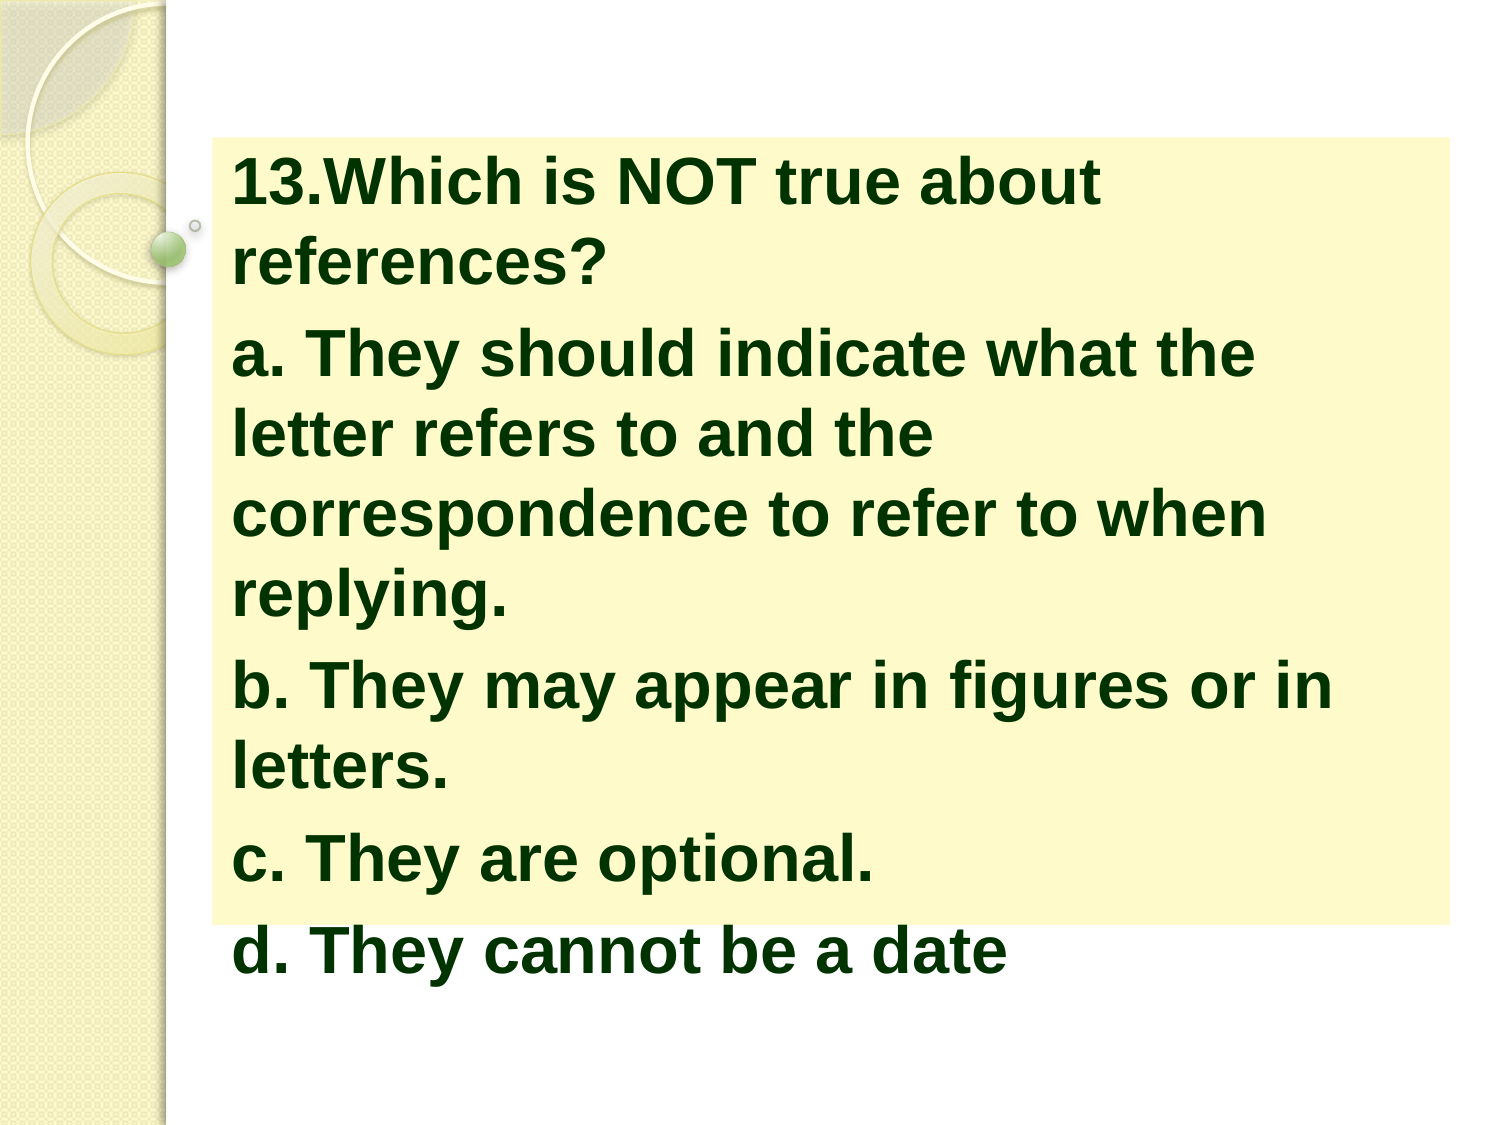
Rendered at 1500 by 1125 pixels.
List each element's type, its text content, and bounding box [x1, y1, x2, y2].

subtitle 13.Which is NOT true about references? a. They should indicate what the letter refers to and the correspondence to refer to when replying. b. They may appear in figures or in letters. c. They are optional. d. They cannot be a date [212, 137, 1450, 925]
